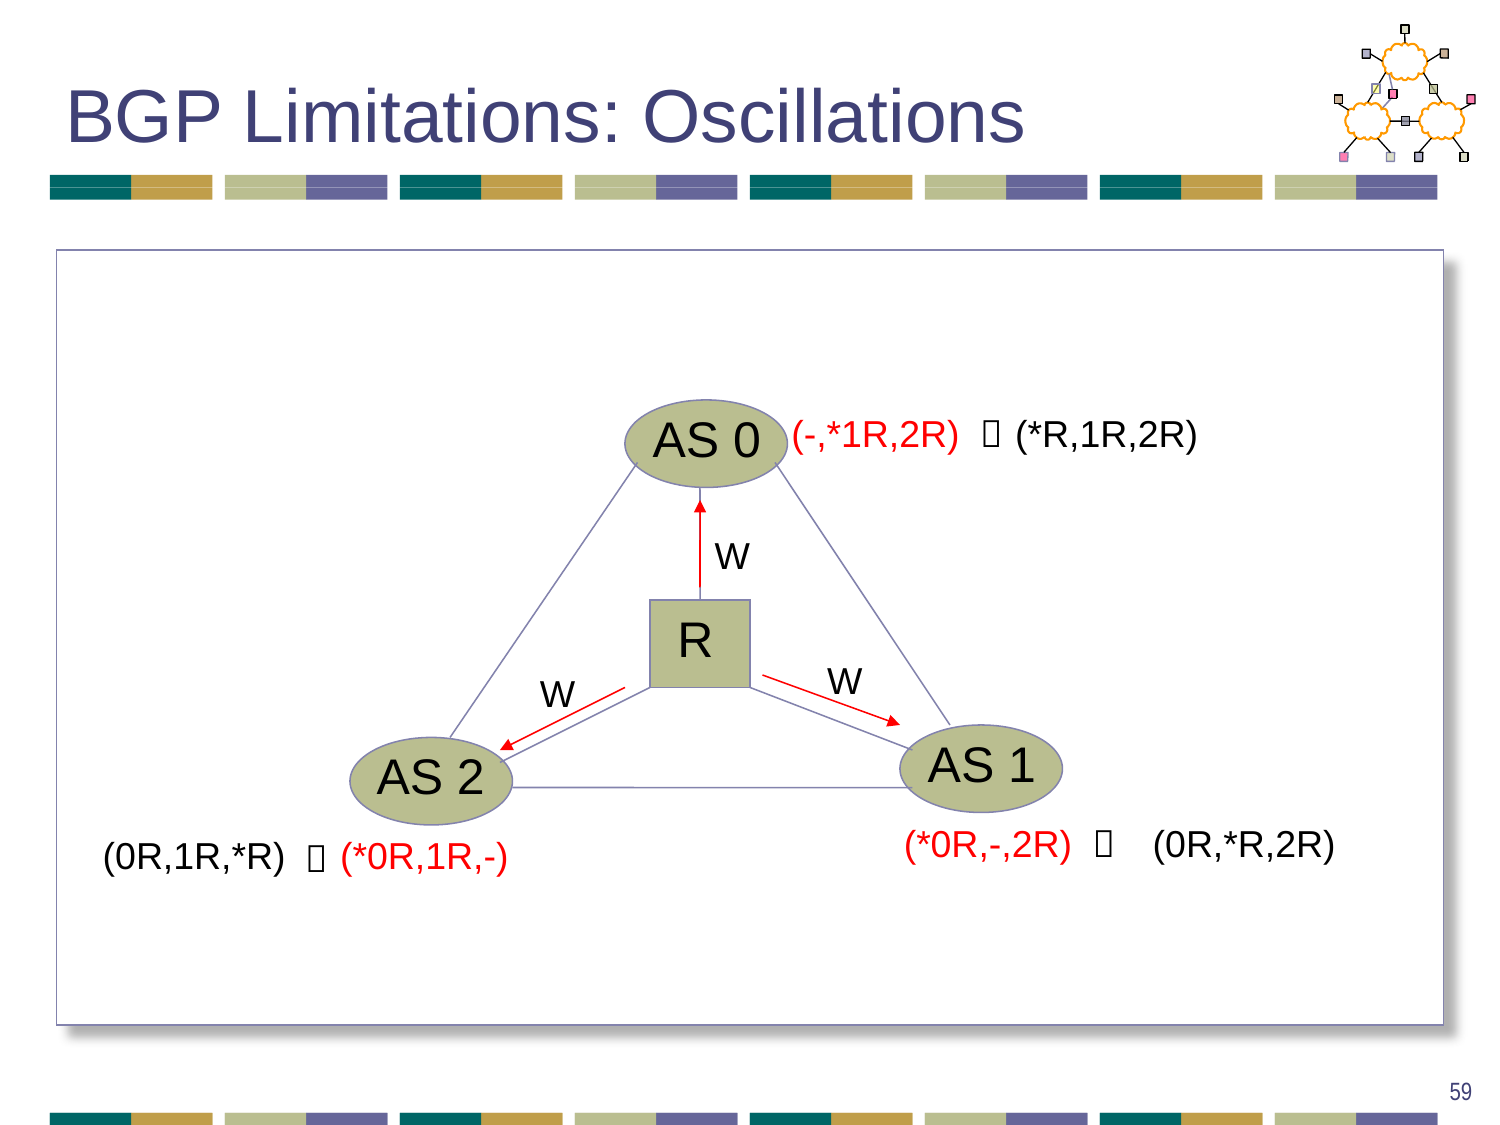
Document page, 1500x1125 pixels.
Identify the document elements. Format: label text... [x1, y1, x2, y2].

text_box W [812, 649, 875, 710]
text_box (*0R,1R,-) [325, 824, 524, 885]
text_box [499, 723, 555, 751]
text_box AS 0 [637, 399, 776, 475]
text_box [924, 800, 1038, 812]
text_box  [965, 402, 1000, 462]
text_box [624, 420, 637, 467]
text_box [500, 757, 513, 805]
text_box (-,*1R,2R) [776, 402, 965, 462]
text_box (0R,1R,*R) [87, 824, 301, 885]
title BGP Limitations: Oscillations [49, 62, 1388, 163]
text_box (0R,*R,2R) [1137, 812, 1351, 873]
text_box [649, 475, 763, 488]
text_box [899, 745, 912, 787]
text_box [1051, 746, 1063, 792]
text_box  [1077, 812, 1131, 873]
text_box  [290, 827, 343, 888]
slide_number 59 [1174, 1037, 1488, 1113]
text_box [349, 759, 361, 804]
text_box [56, 249, 1444, 1025]
text_box W [524, 662, 588, 723]
text_box [650, 599, 750, 688]
text_box AS 2 [361, 737, 500, 813]
text_box [375, 813, 487, 824]
text_box R [662, 599, 729, 675]
text_box (*R,1R,2R) [1000, 402, 1214, 462]
text_box [693, 499, 707, 524]
text_box (*0R,-,2R) [888, 812, 1077, 873]
text_box W [699, 524, 763, 585]
text_box [858, 710, 901, 727]
text_box AS 1 [912, 724, 1051, 800]
